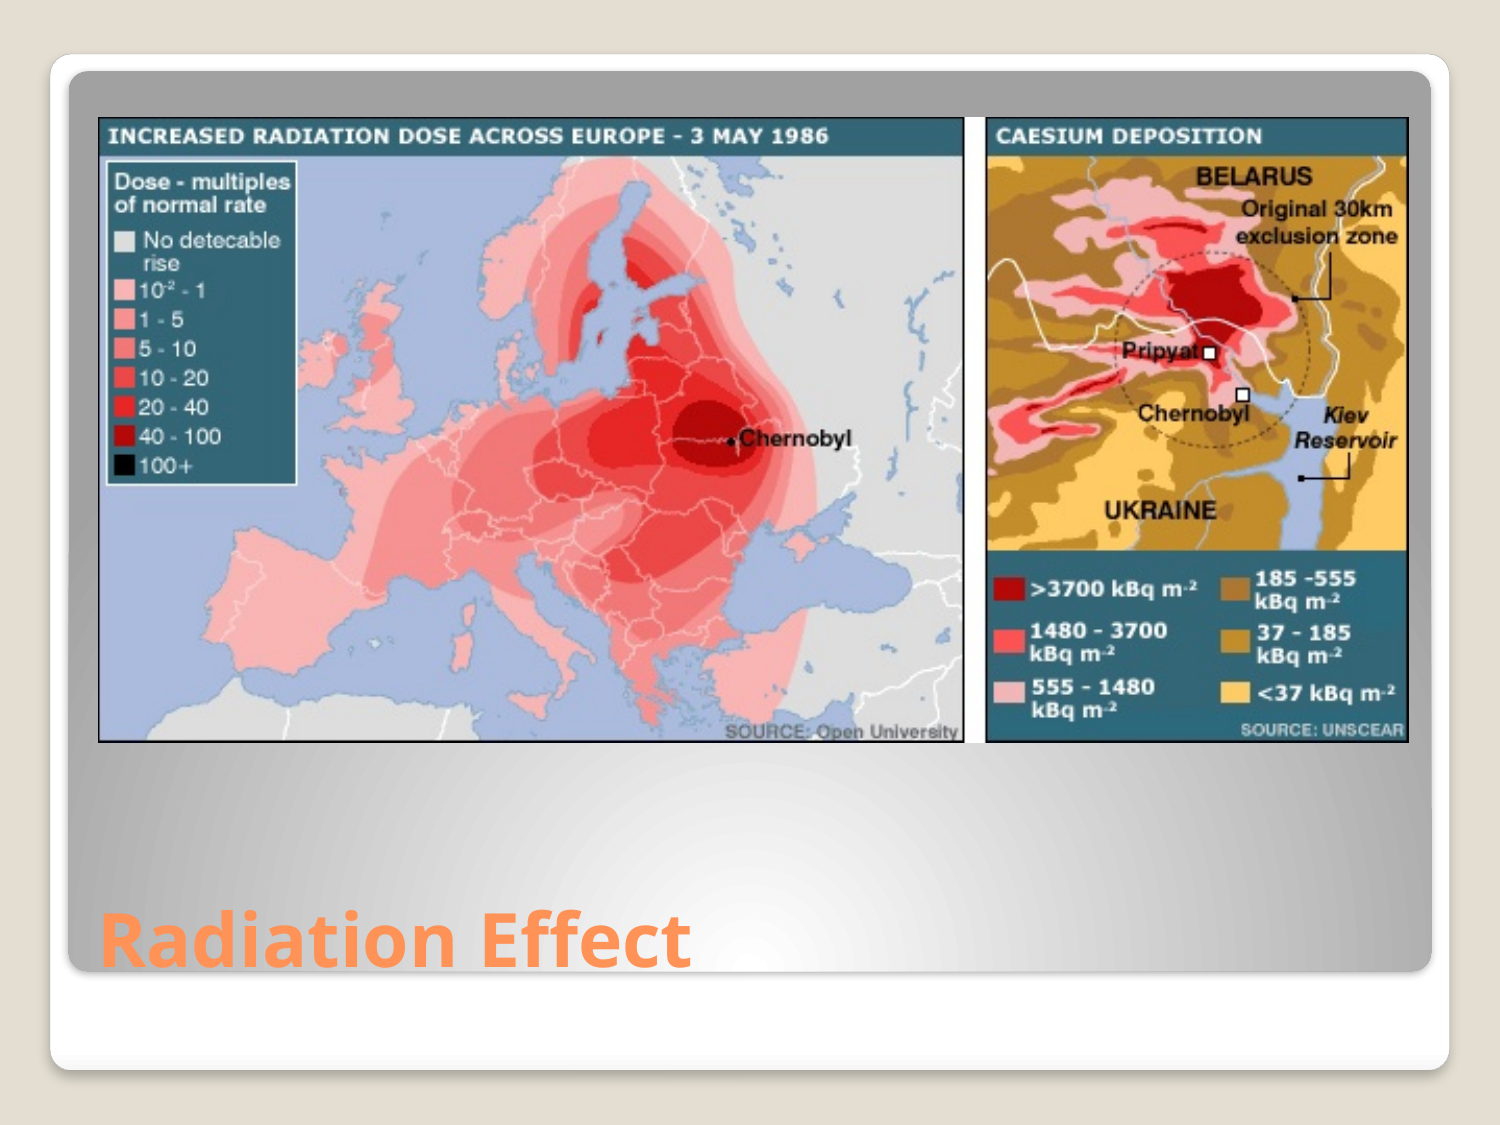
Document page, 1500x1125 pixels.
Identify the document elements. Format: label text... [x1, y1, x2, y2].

title Radiation Effect [82, 817, 1425, 990]
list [98, 117, 1410, 744]
